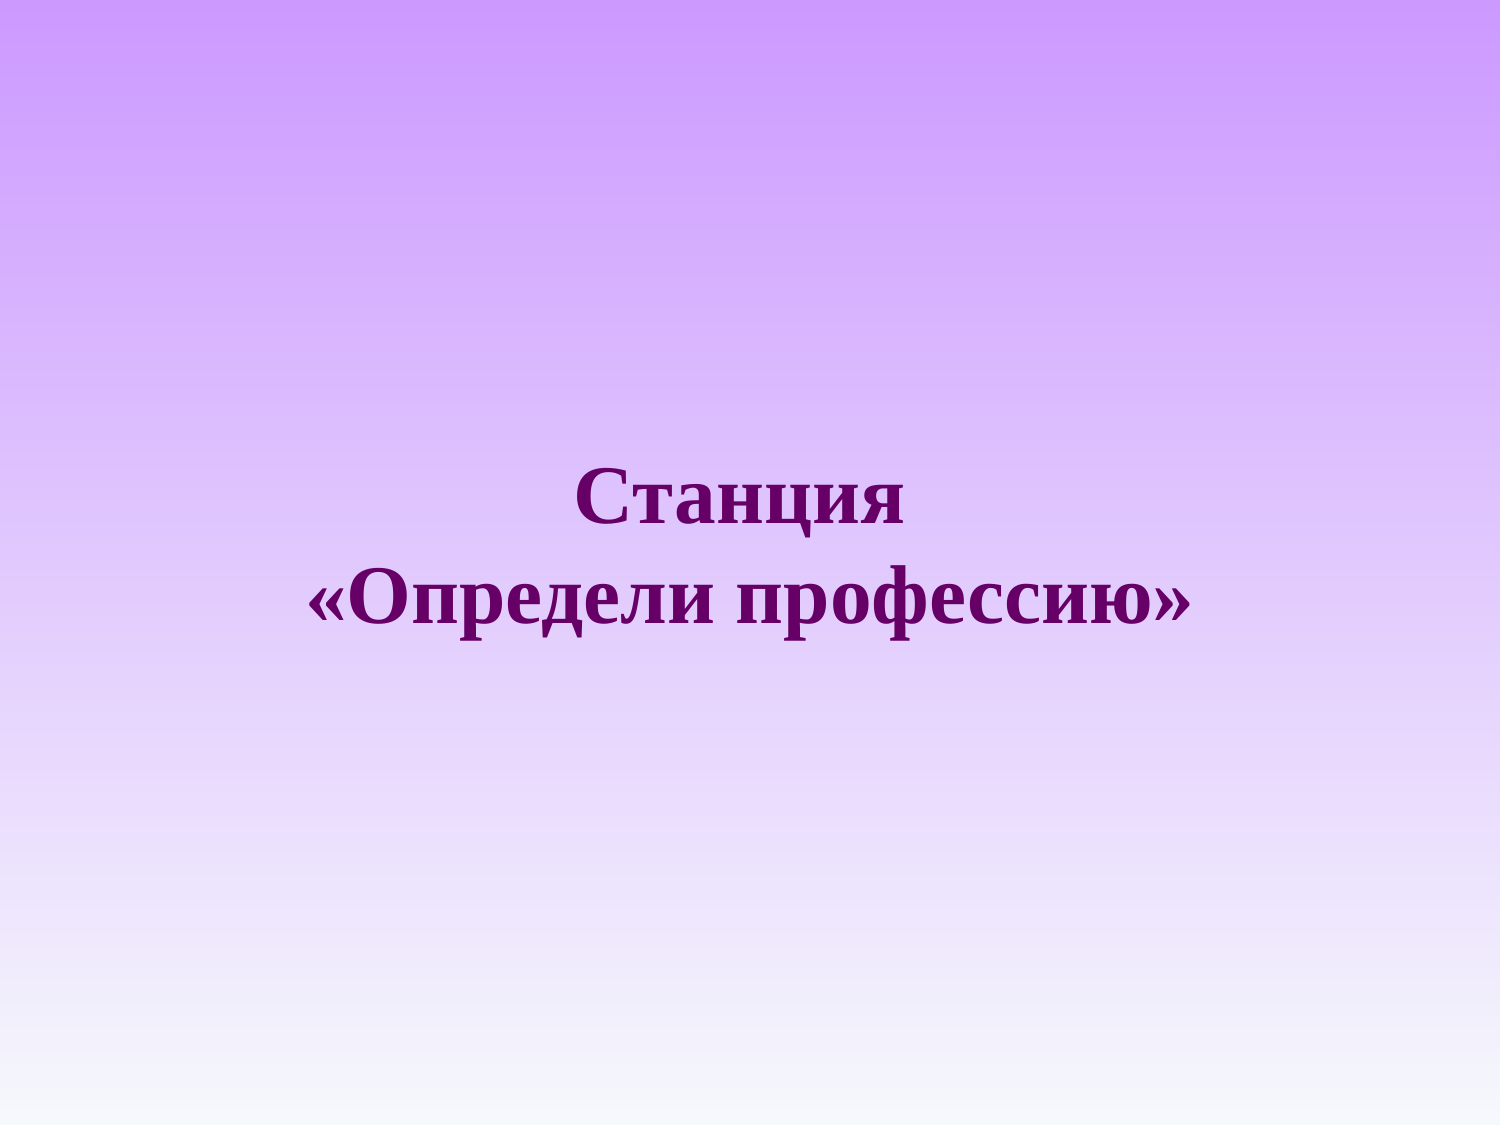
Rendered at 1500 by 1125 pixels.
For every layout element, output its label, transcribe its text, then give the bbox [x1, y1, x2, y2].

text_box Станция «Определи профессию» [41, 432, 1459, 648]
